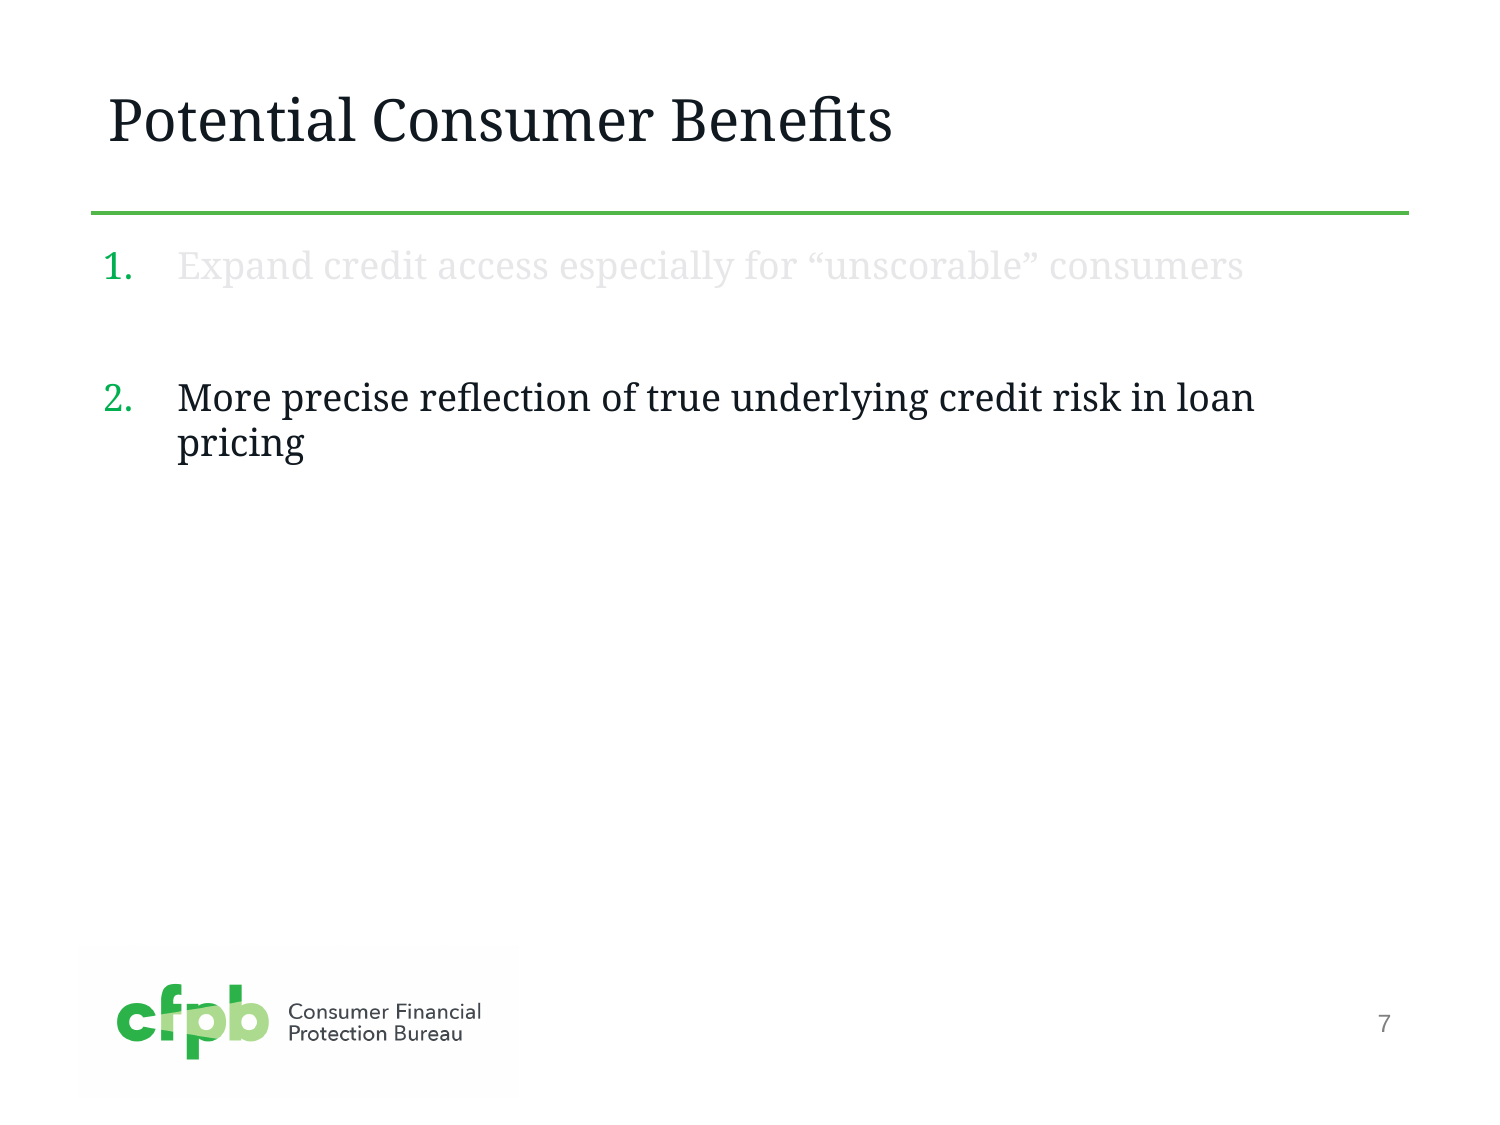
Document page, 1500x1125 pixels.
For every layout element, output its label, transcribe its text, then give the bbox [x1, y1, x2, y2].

text_box 7 [1068, 999, 1407, 1060]
title Potential Consumer Benefits [93, 57, 1412, 180]
text_box Expand credit access especially for “unscorable” consumers More precise reflection of true underlying credit risk in loan pricing [87, 234, 1407, 945]
picture [78, 945, 519, 1098]
